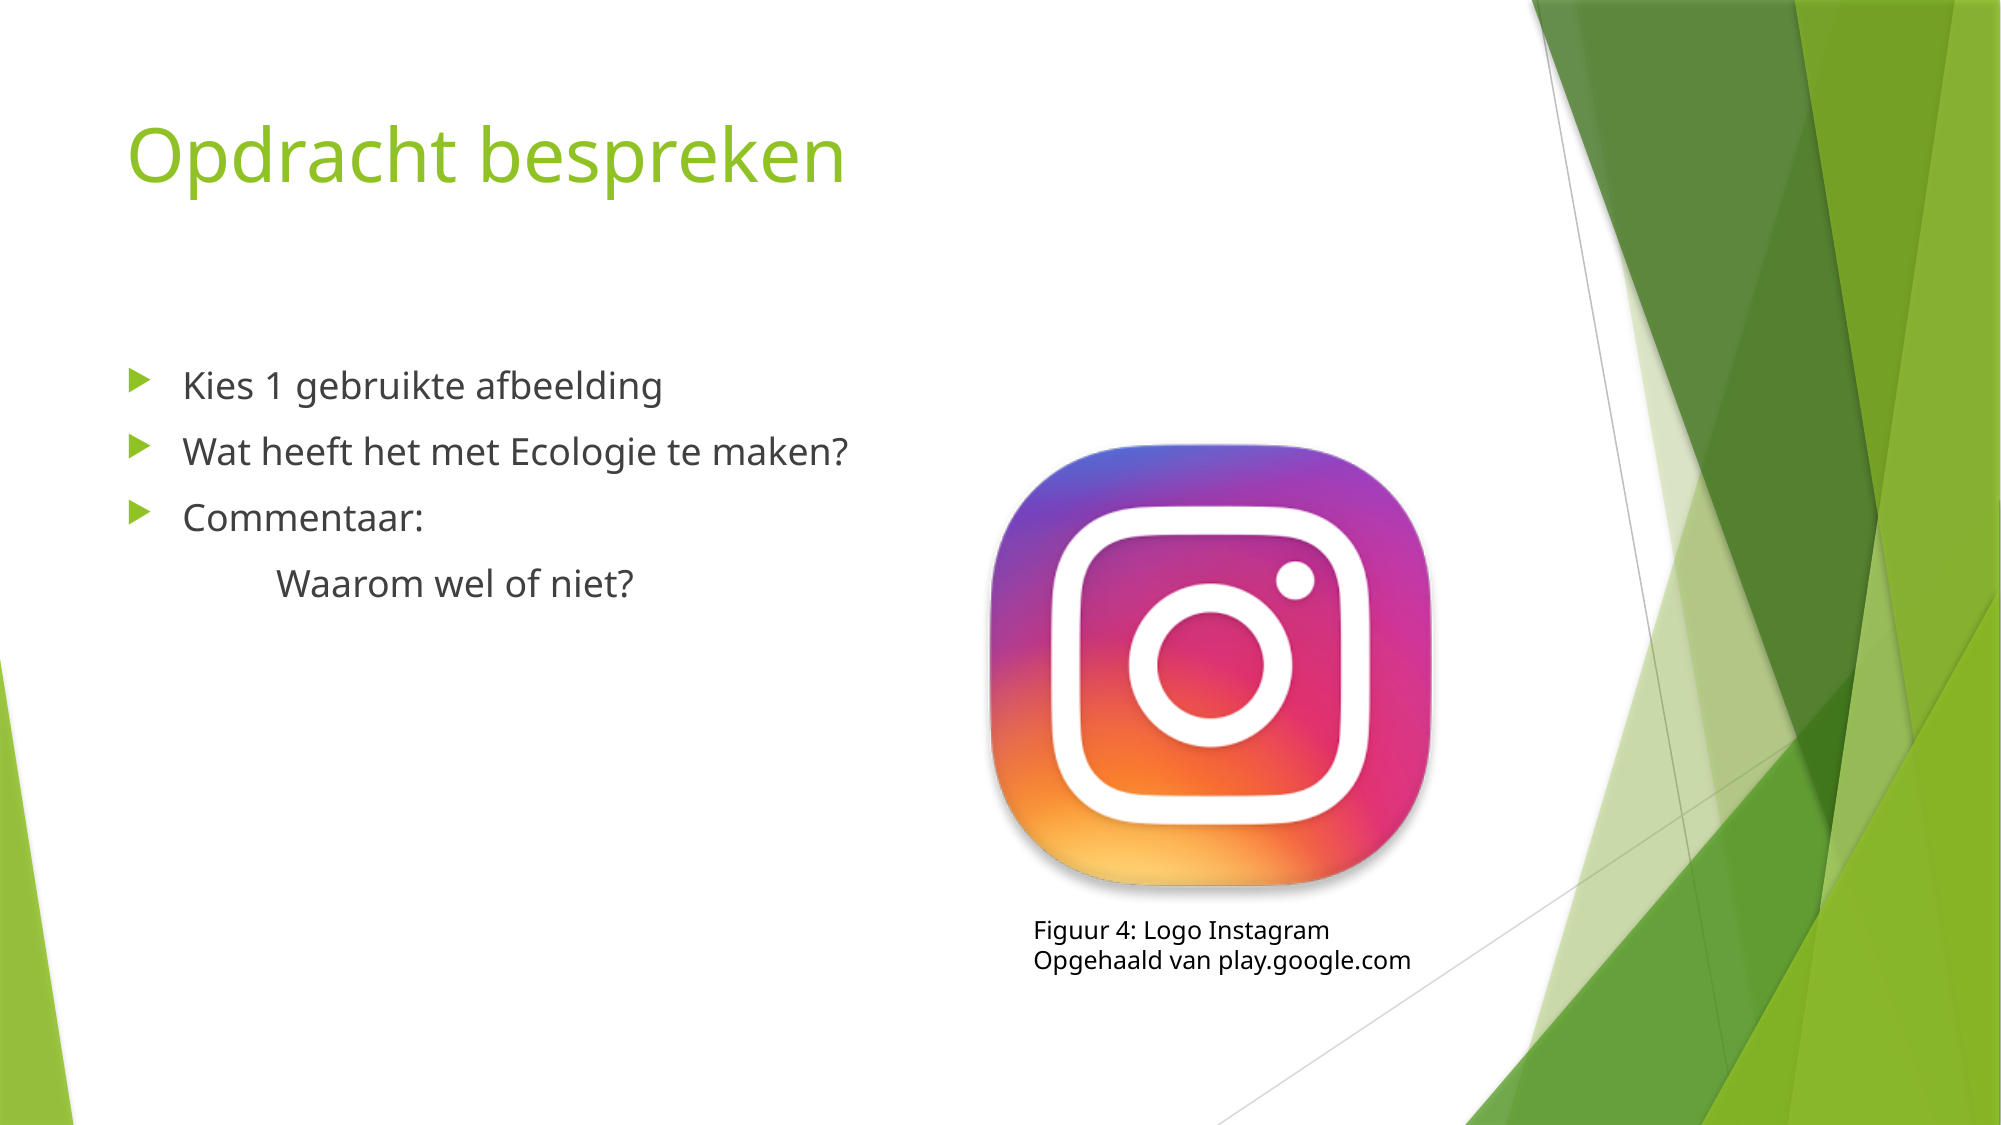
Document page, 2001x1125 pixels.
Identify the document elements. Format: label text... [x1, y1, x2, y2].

title Opdracht bespreken [111, 99, 1522, 317]
list Kies 1 gebruikte afbeelding Wat heeft het met Ecologie te maken? Commentaar: Waarom wel of niet? [111, 354, 1522, 992]
text_box Figuur 4: Logo Instagram Opgehaald van play.google.com [1018, 906, 1549, 982]
picture [975, 437, 1446, 908]
